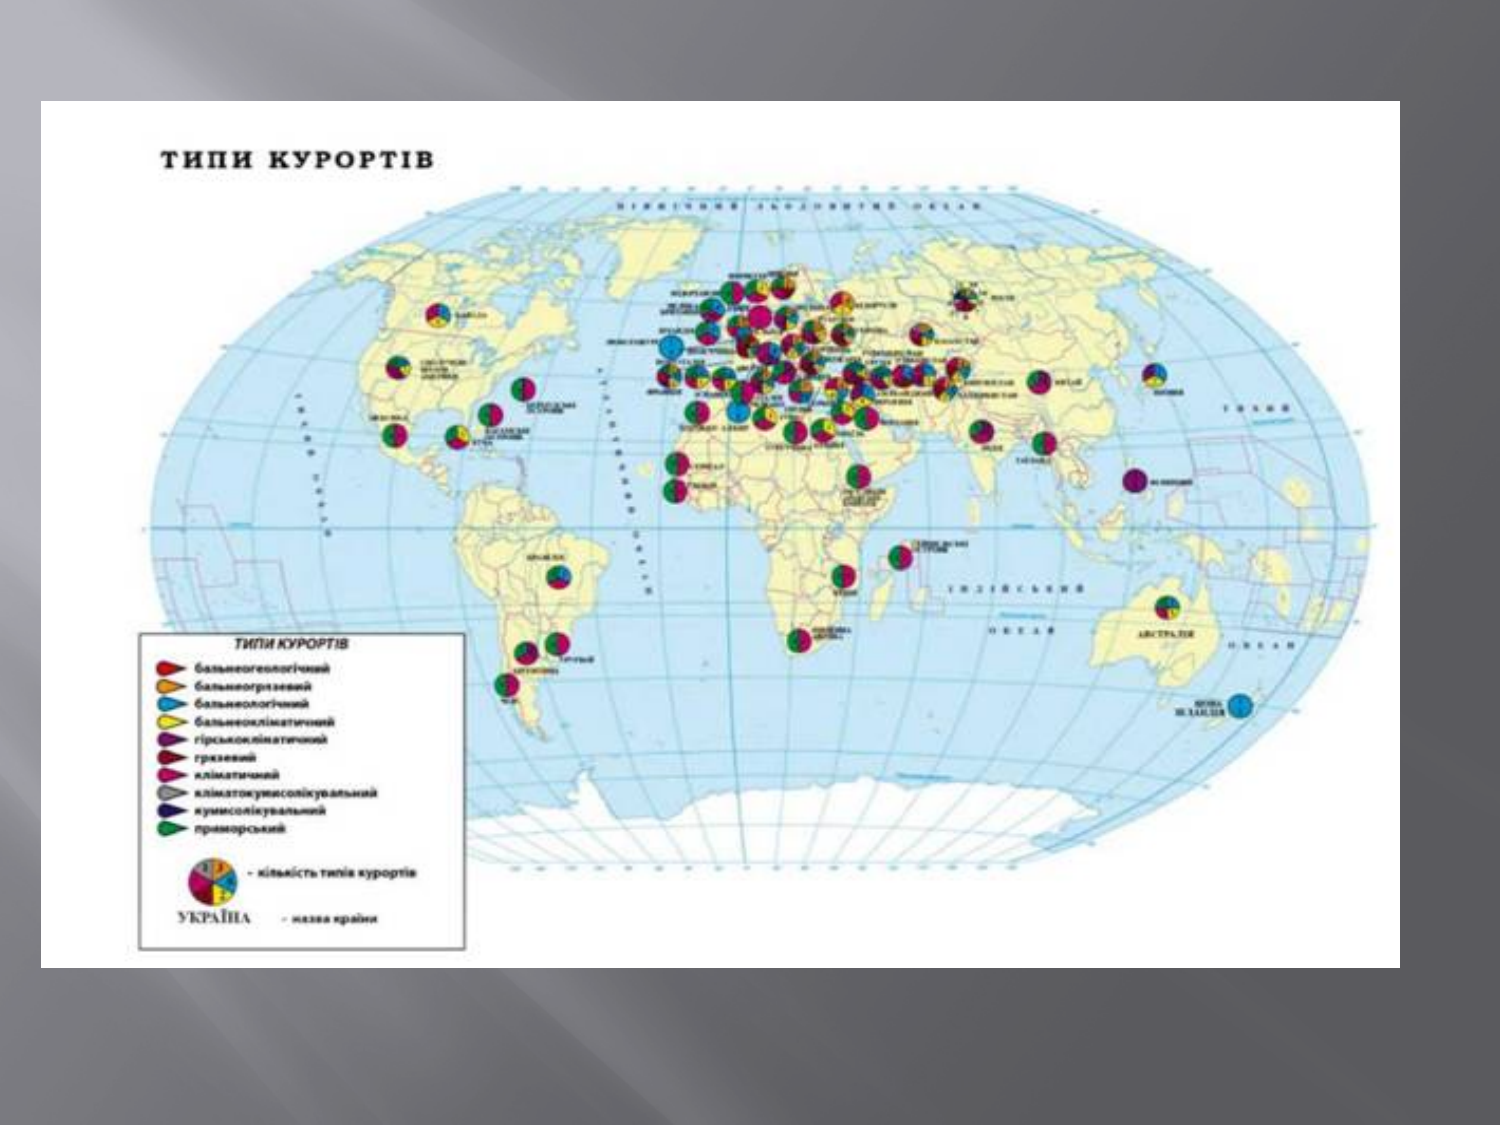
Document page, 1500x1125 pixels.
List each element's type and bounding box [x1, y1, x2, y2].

list [41, 101, 1400, 968]
